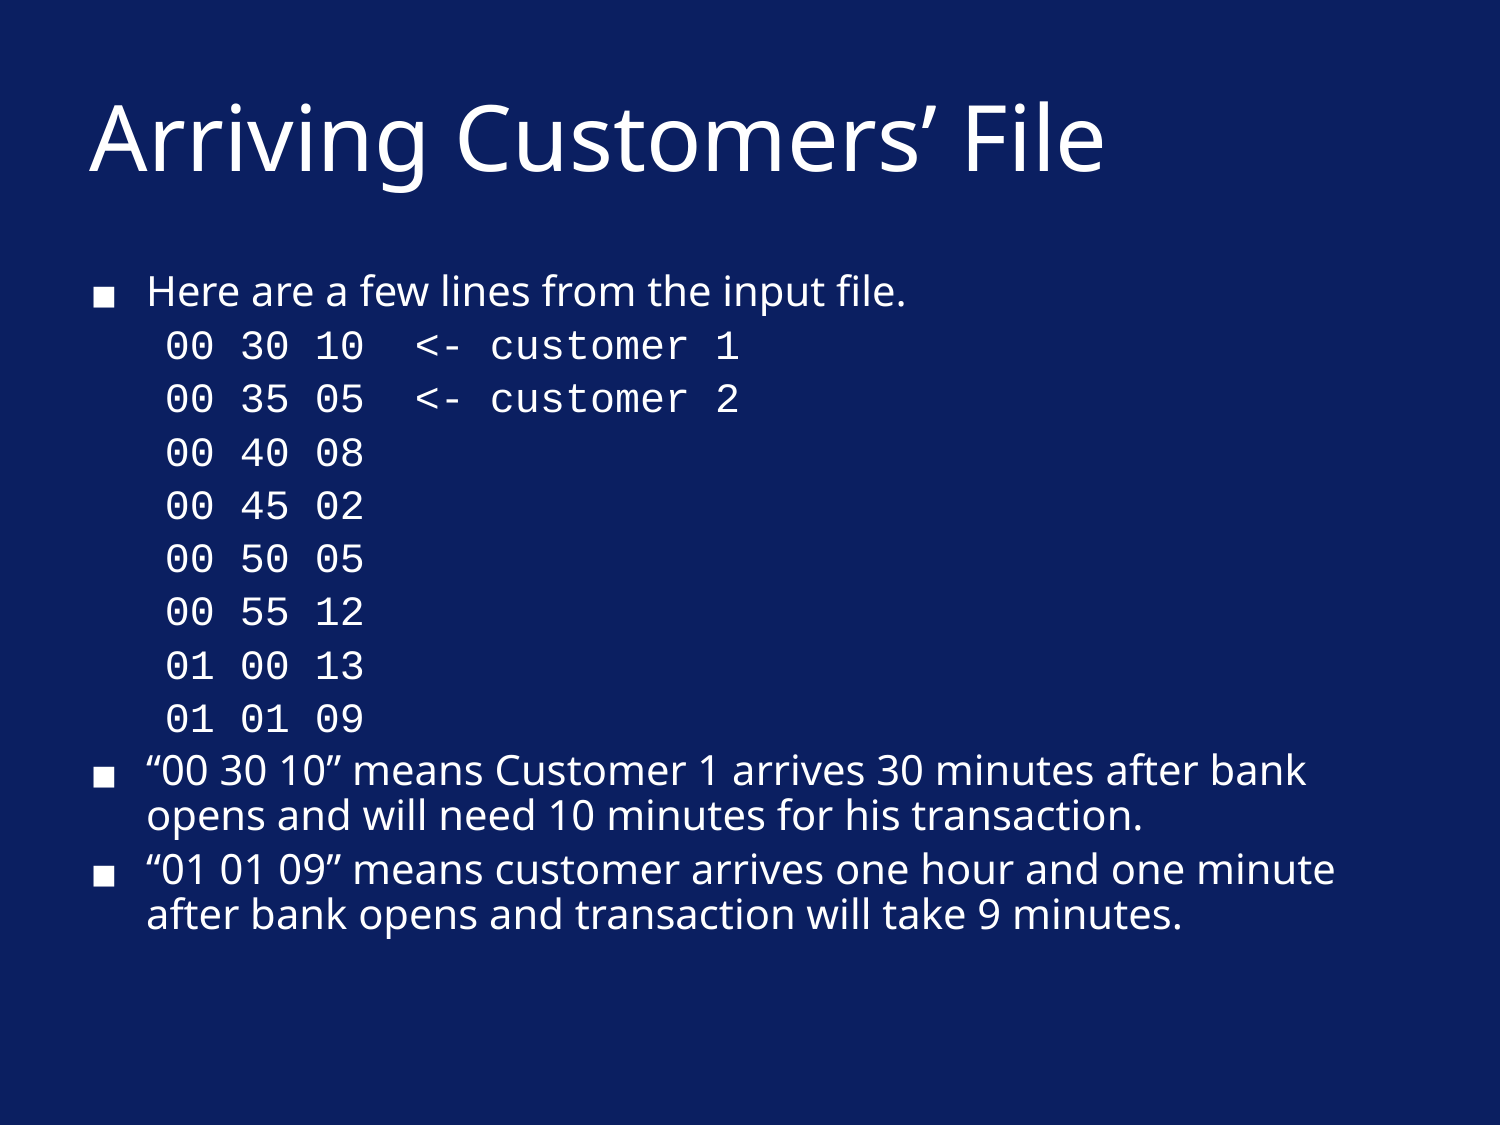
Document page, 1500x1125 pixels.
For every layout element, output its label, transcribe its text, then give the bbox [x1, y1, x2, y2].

title Arriving Customers’ File [74, 59, 1425, 210]
list Here are a few lines from the input file. 00 30 10 <- customer 1 00 35 05 <- customer 2 00 40 08 00 45 02 00 50 05 00 55 12 01 00 13 01 01 09 “00 30 10” means Customer 1 arrives 30 minutes after bank opens and will need 10 minutes for his transaction. “01 01 09” means customer arrives one hour and one minute after bank opens and transaction will take 9 minutes. [74, 262, 1425, 1013]
